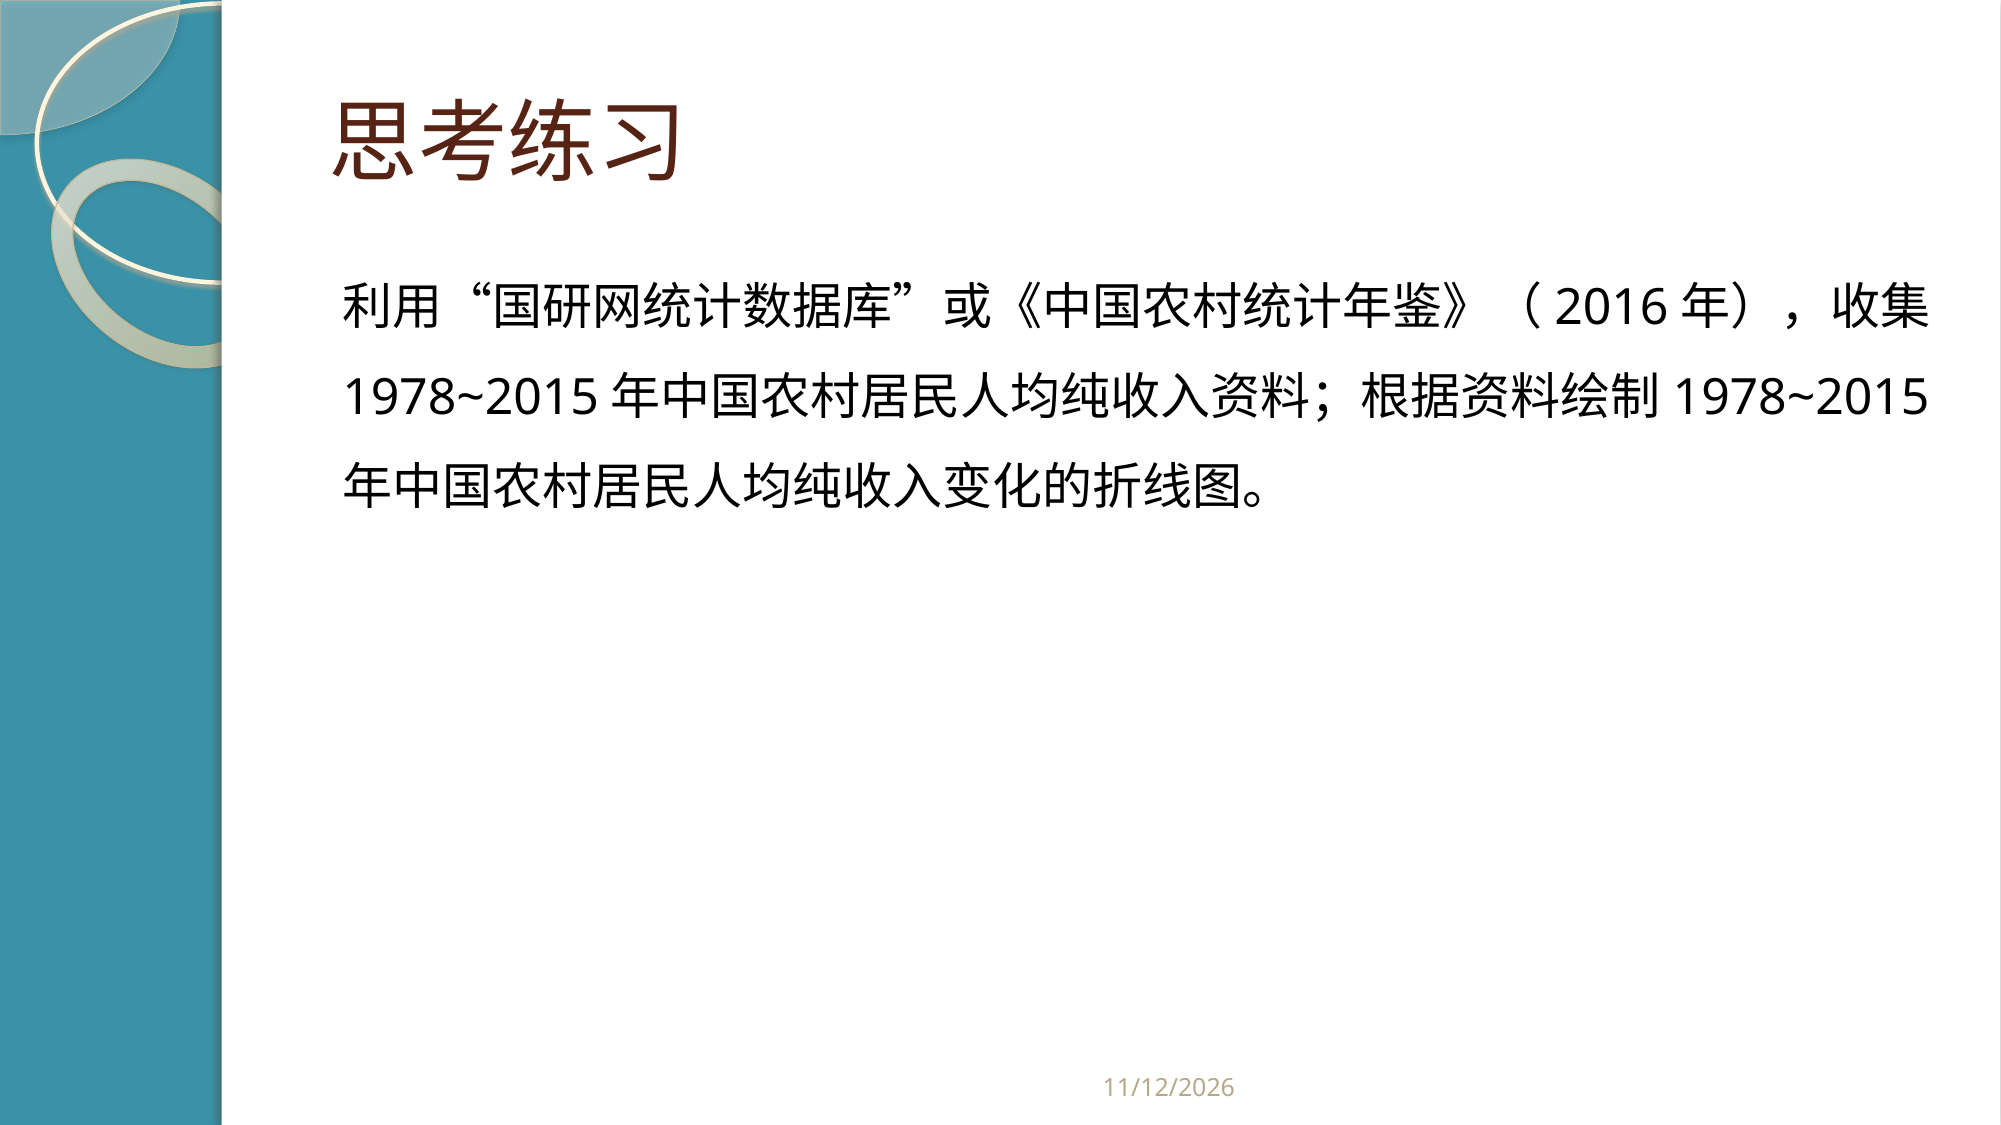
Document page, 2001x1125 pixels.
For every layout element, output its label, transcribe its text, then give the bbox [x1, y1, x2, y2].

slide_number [783, 1034, 1250, 1113]
title 思考练习 [313, 45, 1954, 233]
list 利用“国研网统计数据库”或《中国农村统计年鉴》（2016年），收集1978~2015年中国农村居民人均纯收入资料；根据资料绘制1978~2015年中国农村居民人均纯收入变化的折线图。 [313, 237, 1954, 1025]
